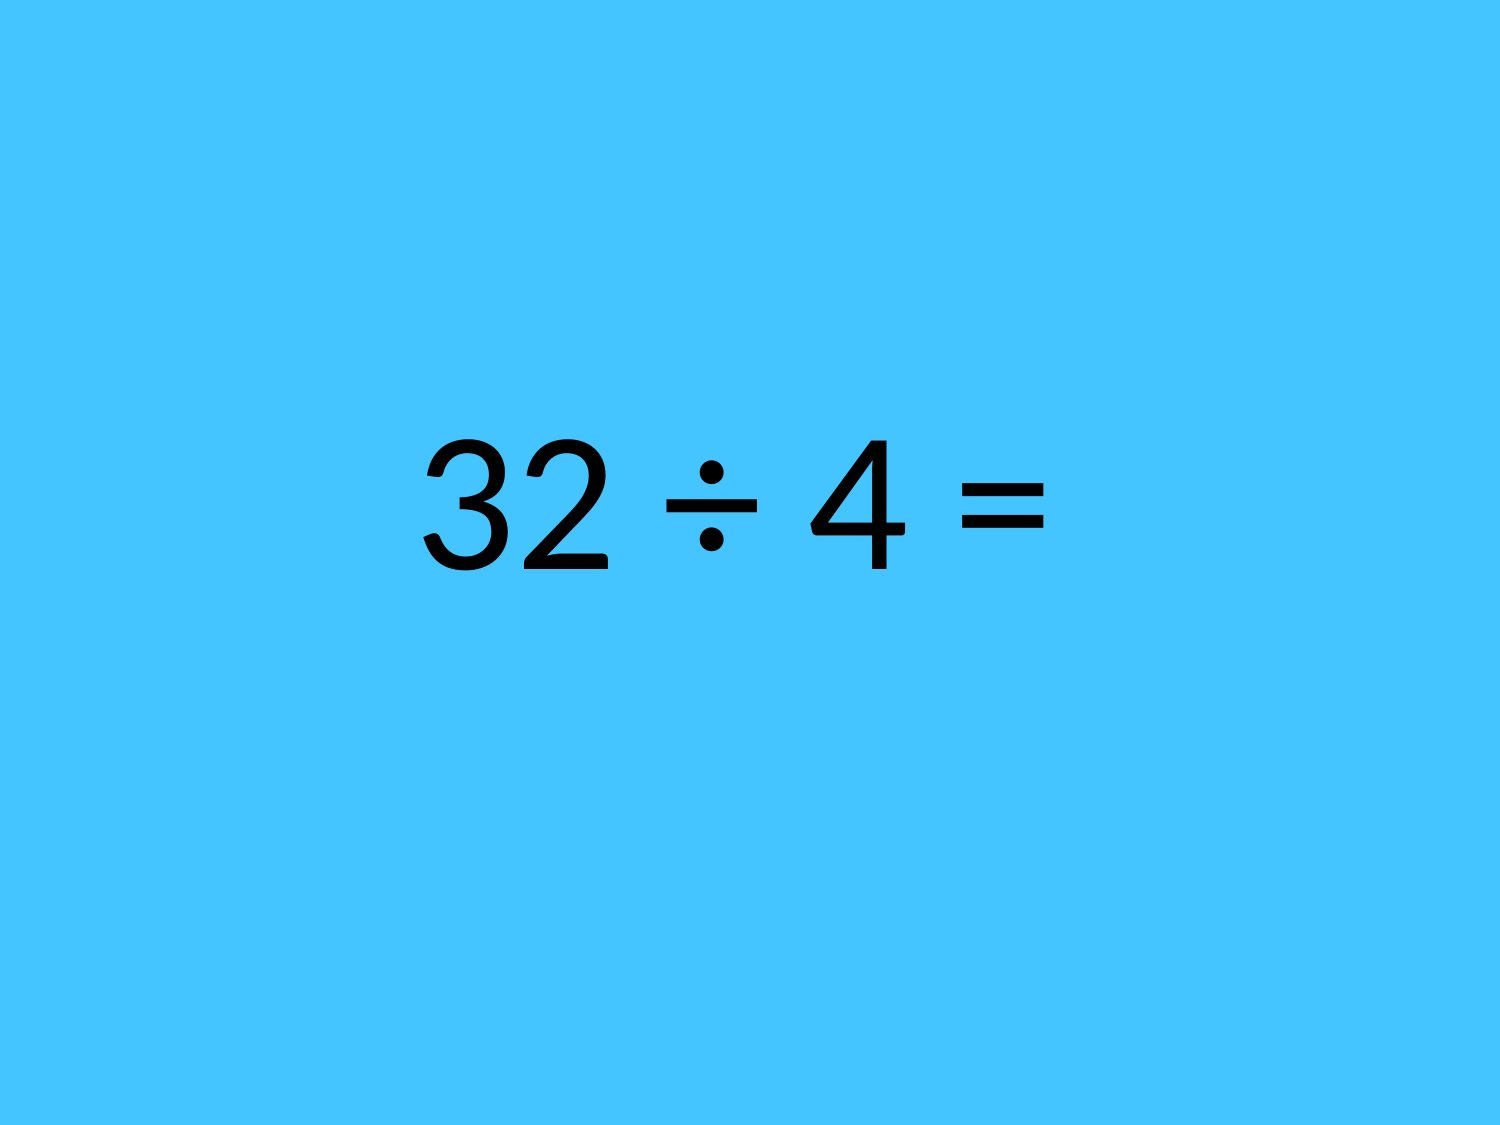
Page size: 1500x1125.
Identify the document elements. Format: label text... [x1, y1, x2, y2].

text_box 32 ÷ 4 = [399, 362, 1138, 618]
